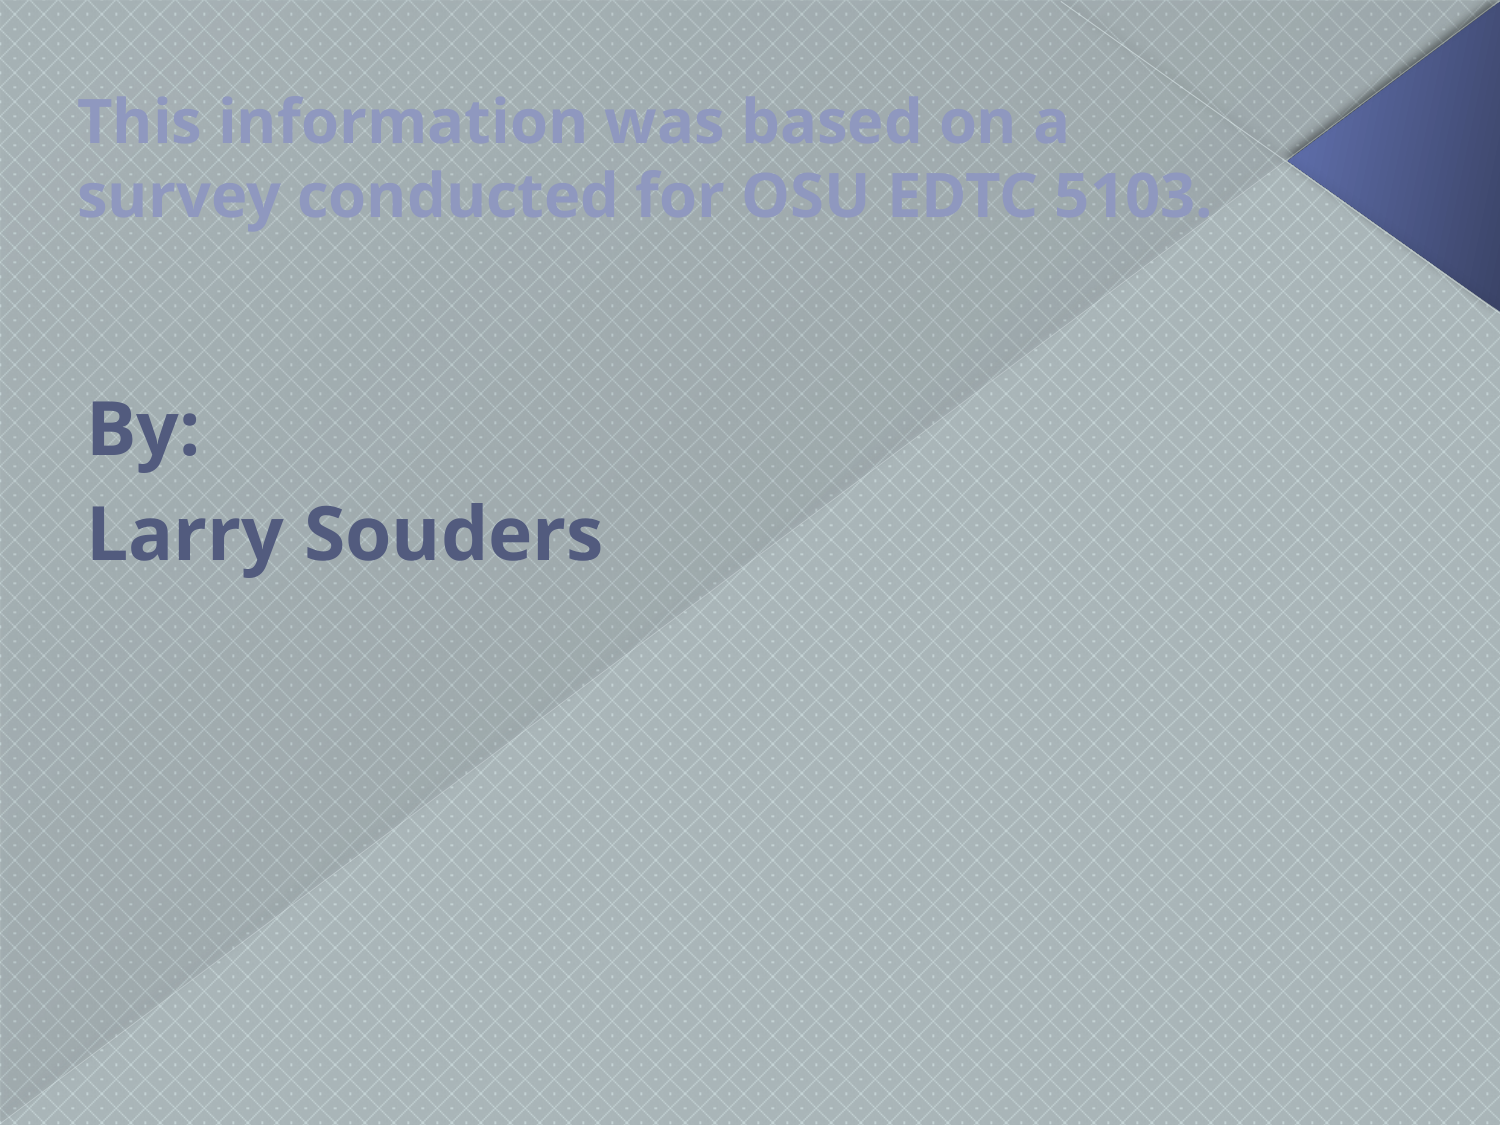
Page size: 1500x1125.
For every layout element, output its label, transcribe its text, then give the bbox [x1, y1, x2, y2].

title This information was based on a survey conducted for OSU EDTC 5103. [62, 44, 1250, 268]
list By: Larry Souders [62, 267, 700, 643]
